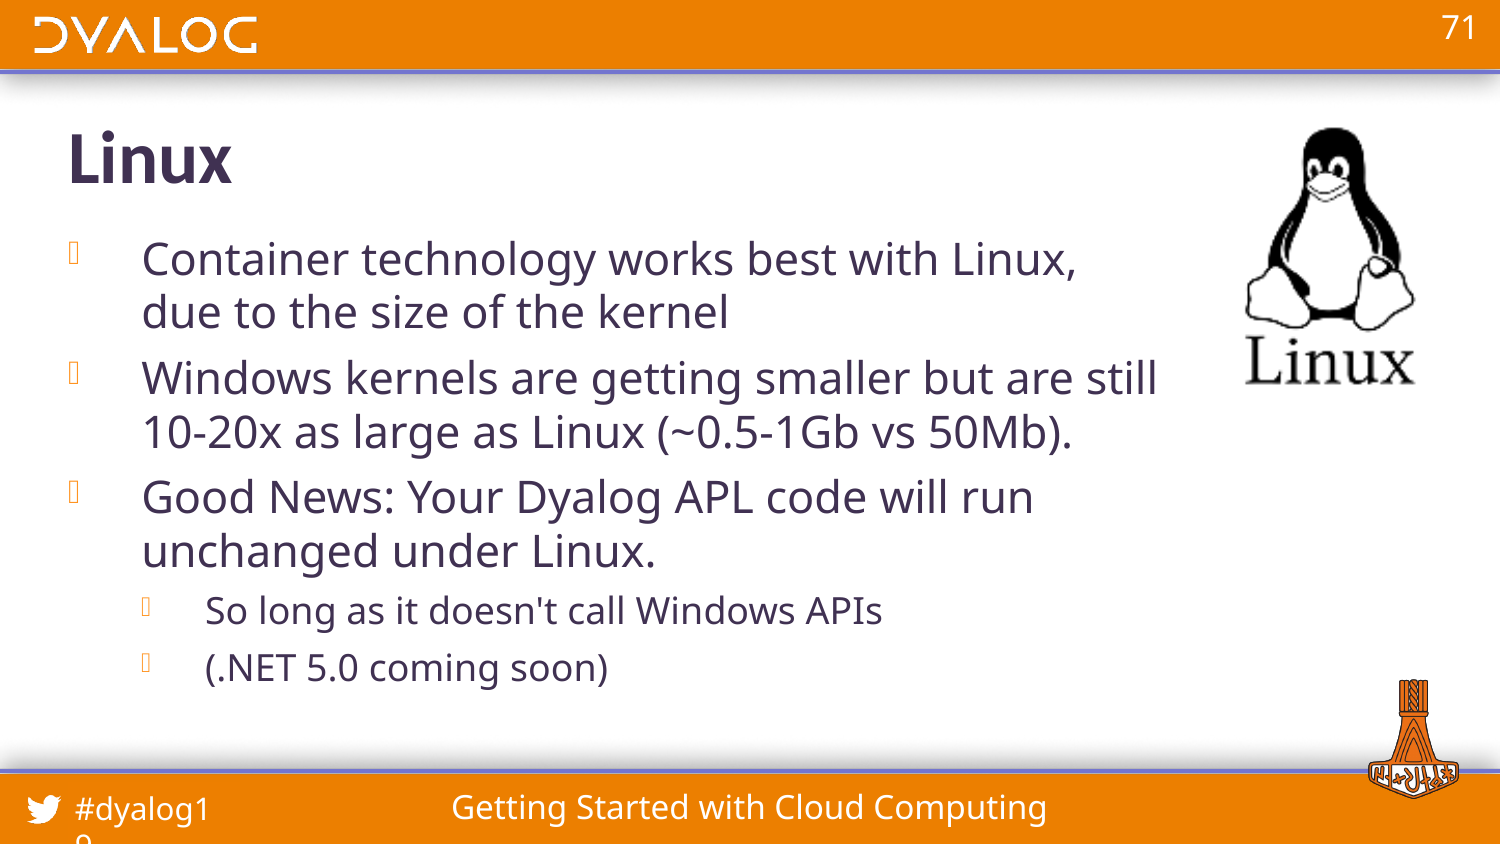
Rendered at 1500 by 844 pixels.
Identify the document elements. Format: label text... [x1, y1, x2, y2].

list Container technology works best with Linux, due to the size of the kernel Windows kernels are getting smaller but are still 10-20x as large as Linux (~0.5-1Gb vs 50Mb). Good News: Your Dyalog APL code will run unchanged under Linux. So long as it doesn't call Windows APIs (.NET 5.0 coming soon) [53, 222, 1176, 740]
picture [0, 0, 1500, 108]
title Linux [53, 104, 1444, 202]
picture [1192, 115, 1470, 393]
picture [0, 679, 1500, 844]
